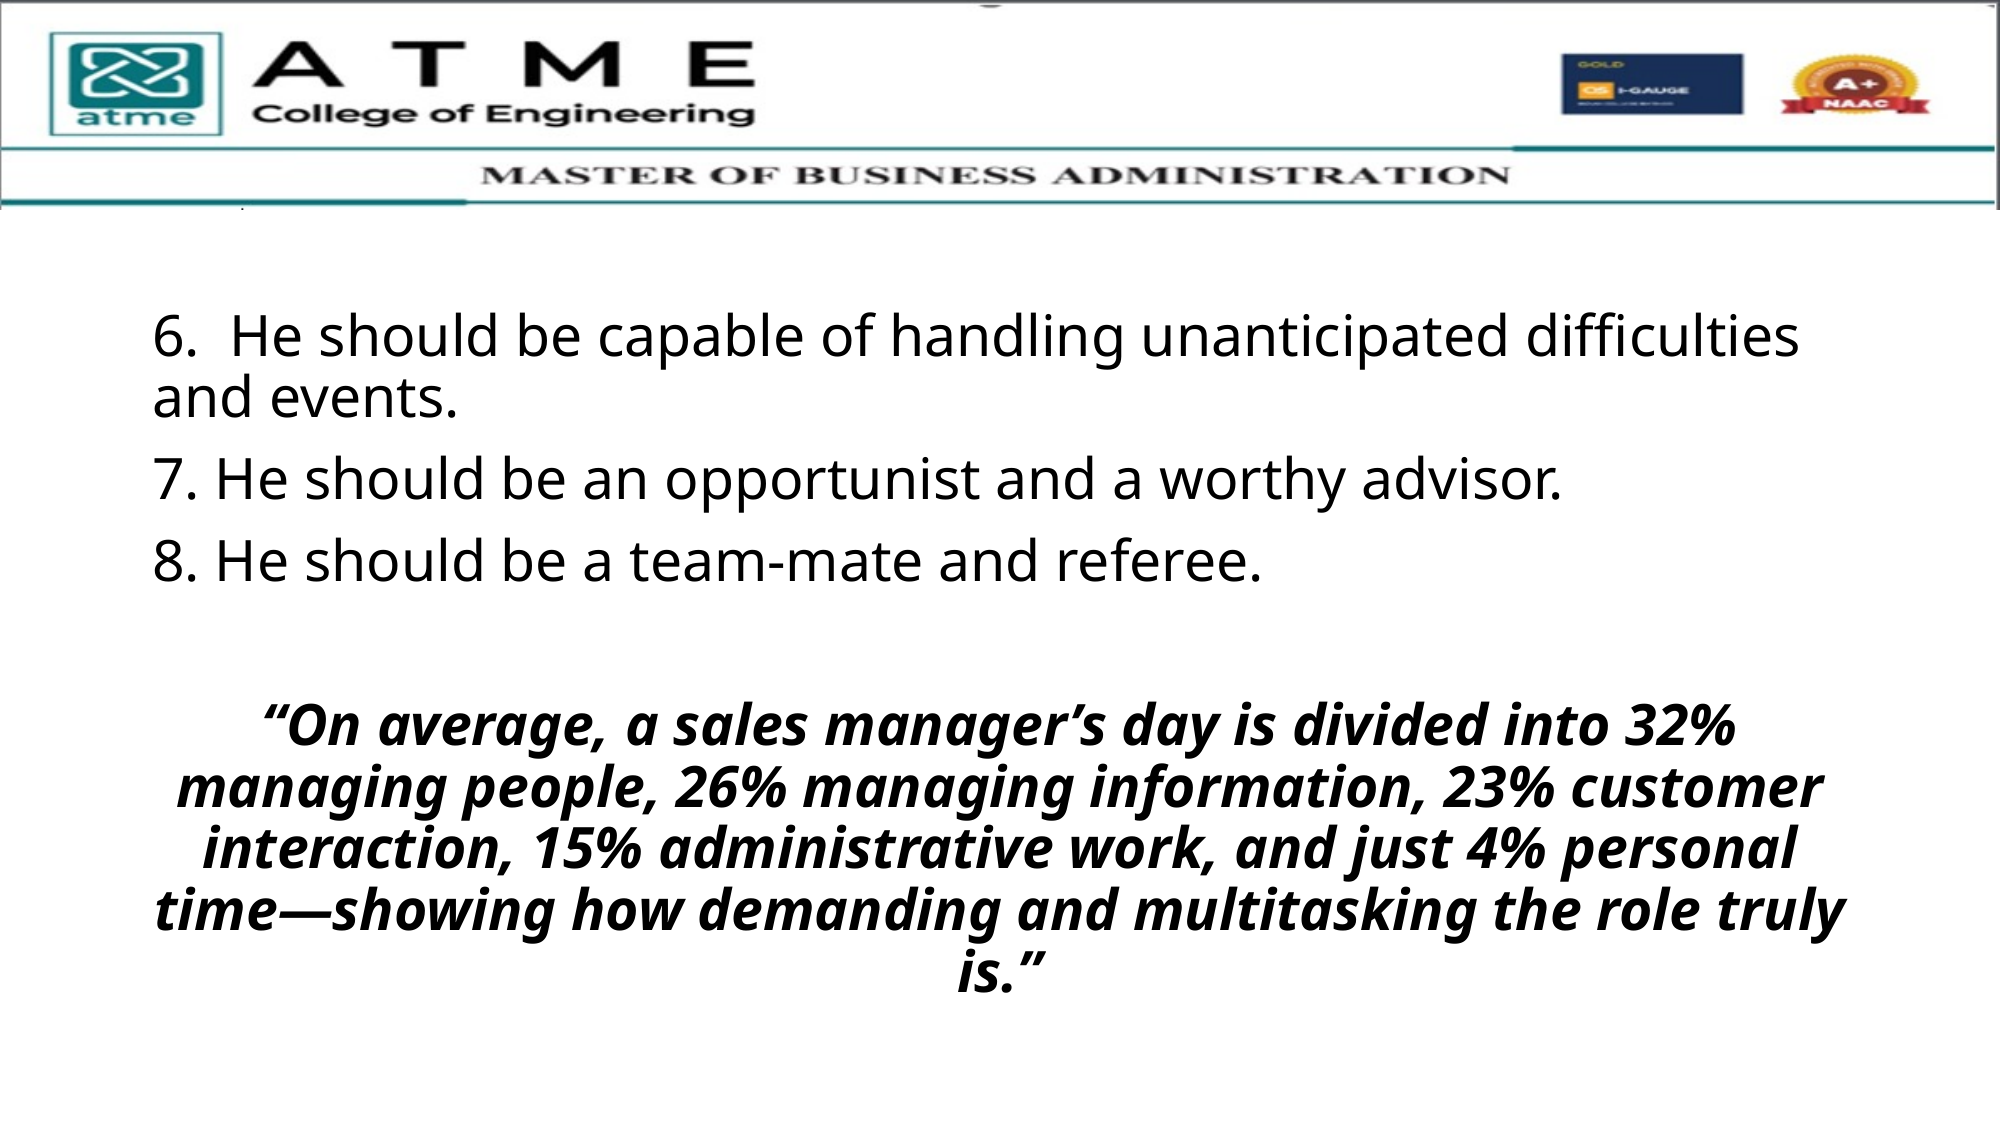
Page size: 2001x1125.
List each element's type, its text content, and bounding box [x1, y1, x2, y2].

list 6. He should be capable of handling unanticipated difficulties and events. 7. He should be an opportunist and a worthy advisor. 8. He should be a team-mate and referee. “On average, a sales manager’s day is divided into 32% managing people, 26% managing information, 23% customer interaction, 15% administrative work, and just 4% personal time—showing how demanding and multitasking the role truly is.” [137, 299, 1863, 1014]
picture [0, 0, 2000, 210]
